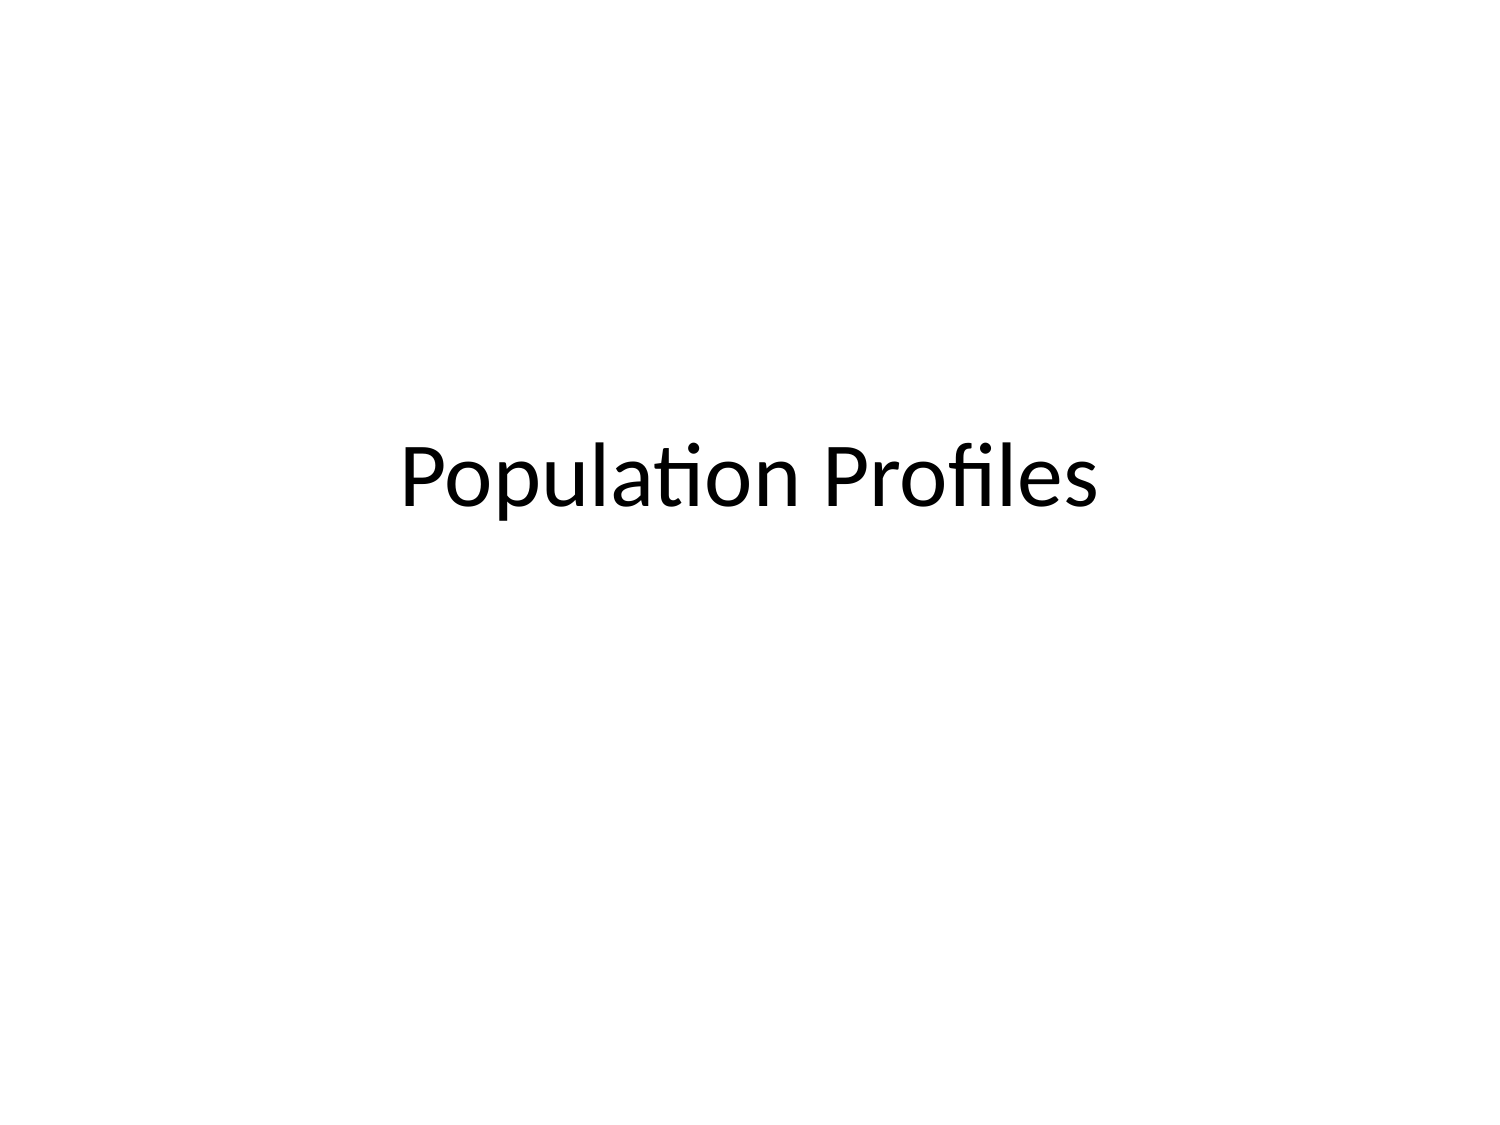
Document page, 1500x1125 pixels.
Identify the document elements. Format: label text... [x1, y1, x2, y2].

title Population Profiles [112, 349, 1388, 591]
